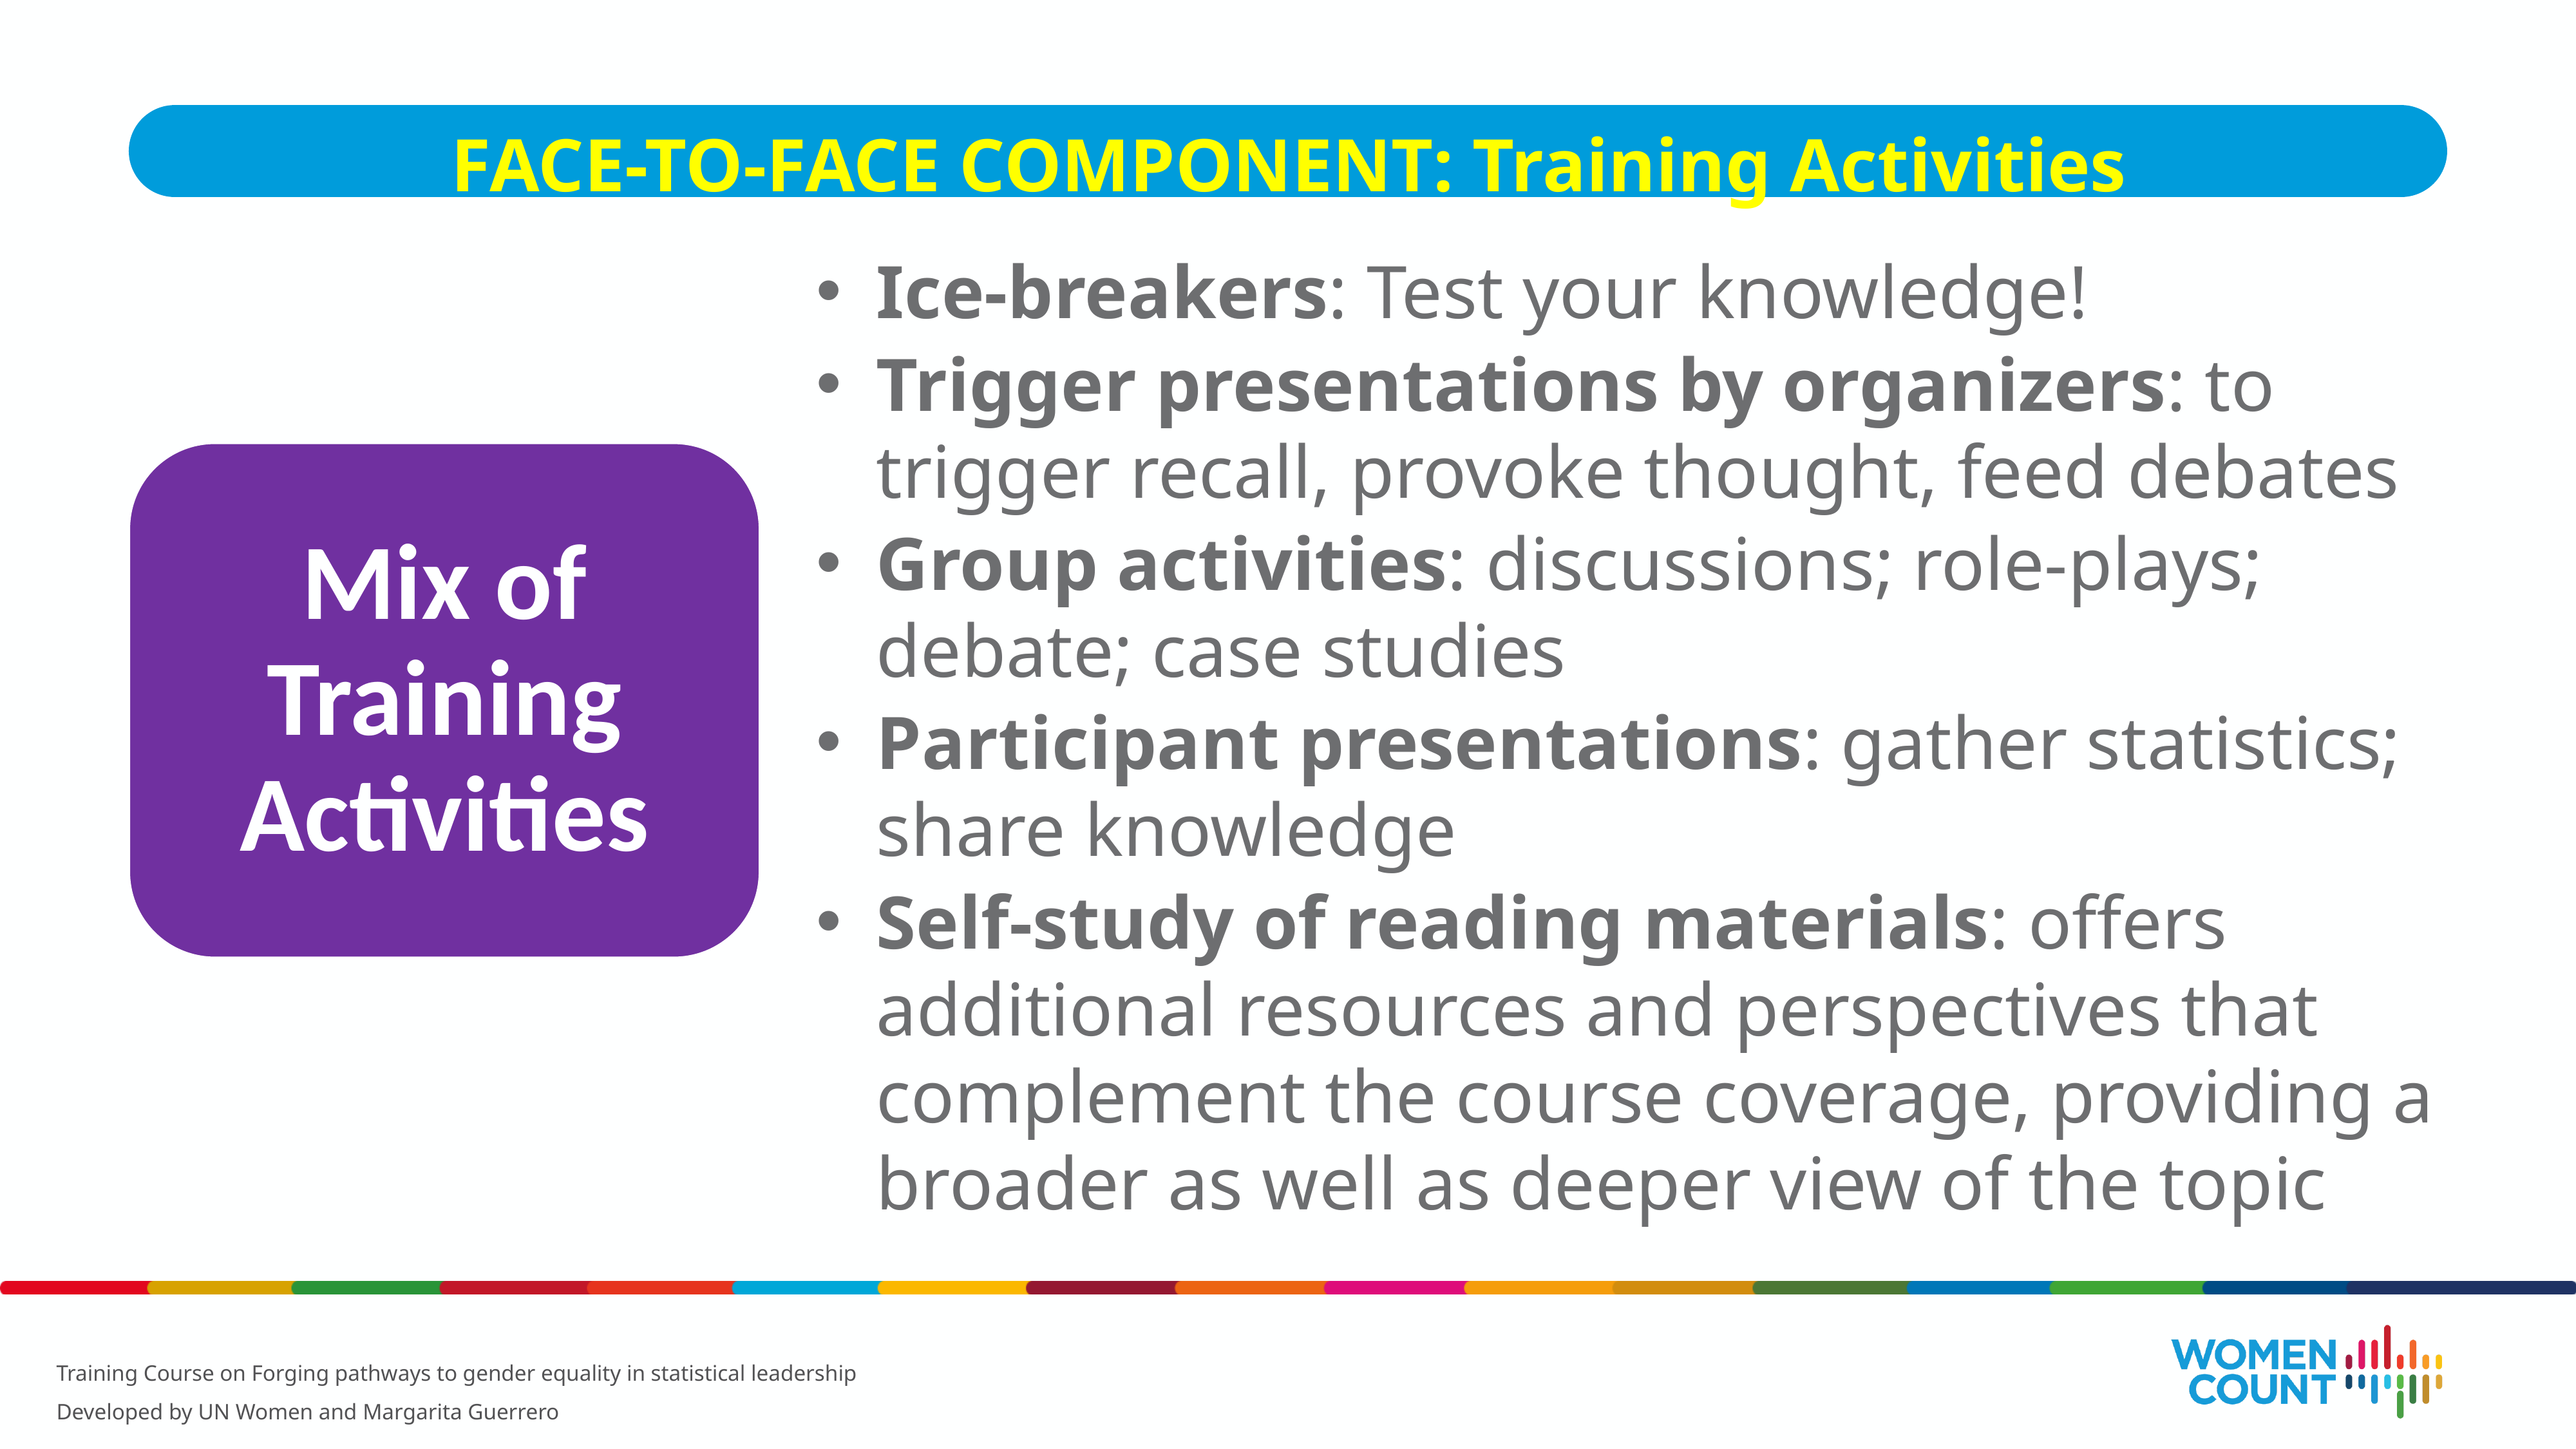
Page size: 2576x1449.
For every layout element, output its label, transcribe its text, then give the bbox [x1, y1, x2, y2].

text_box Training Course on Forging pathways to gender equality in statistical leadership Developed by UN Women and Margarita Guerrero [56, 1347, 1658, 1449]
list FACE-TO-FACE COMPONENT: Training Activities [167, 119, 2411, 207]
text_box Ice-breakers: Test your knowledge! Trigger presentations by organizers: to trigger recall, provoke thought, feed debates Group activities: discussions; role-plays; debate; case studies Participant presentations: gather statistics; share knowledge Self-study of reading materials: offers additional resources and perspectives that complement the course coverage, providing a broader as well as deeper view of the topic [806, 241, 2510, 1229]
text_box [128, 442, 761, 958]
